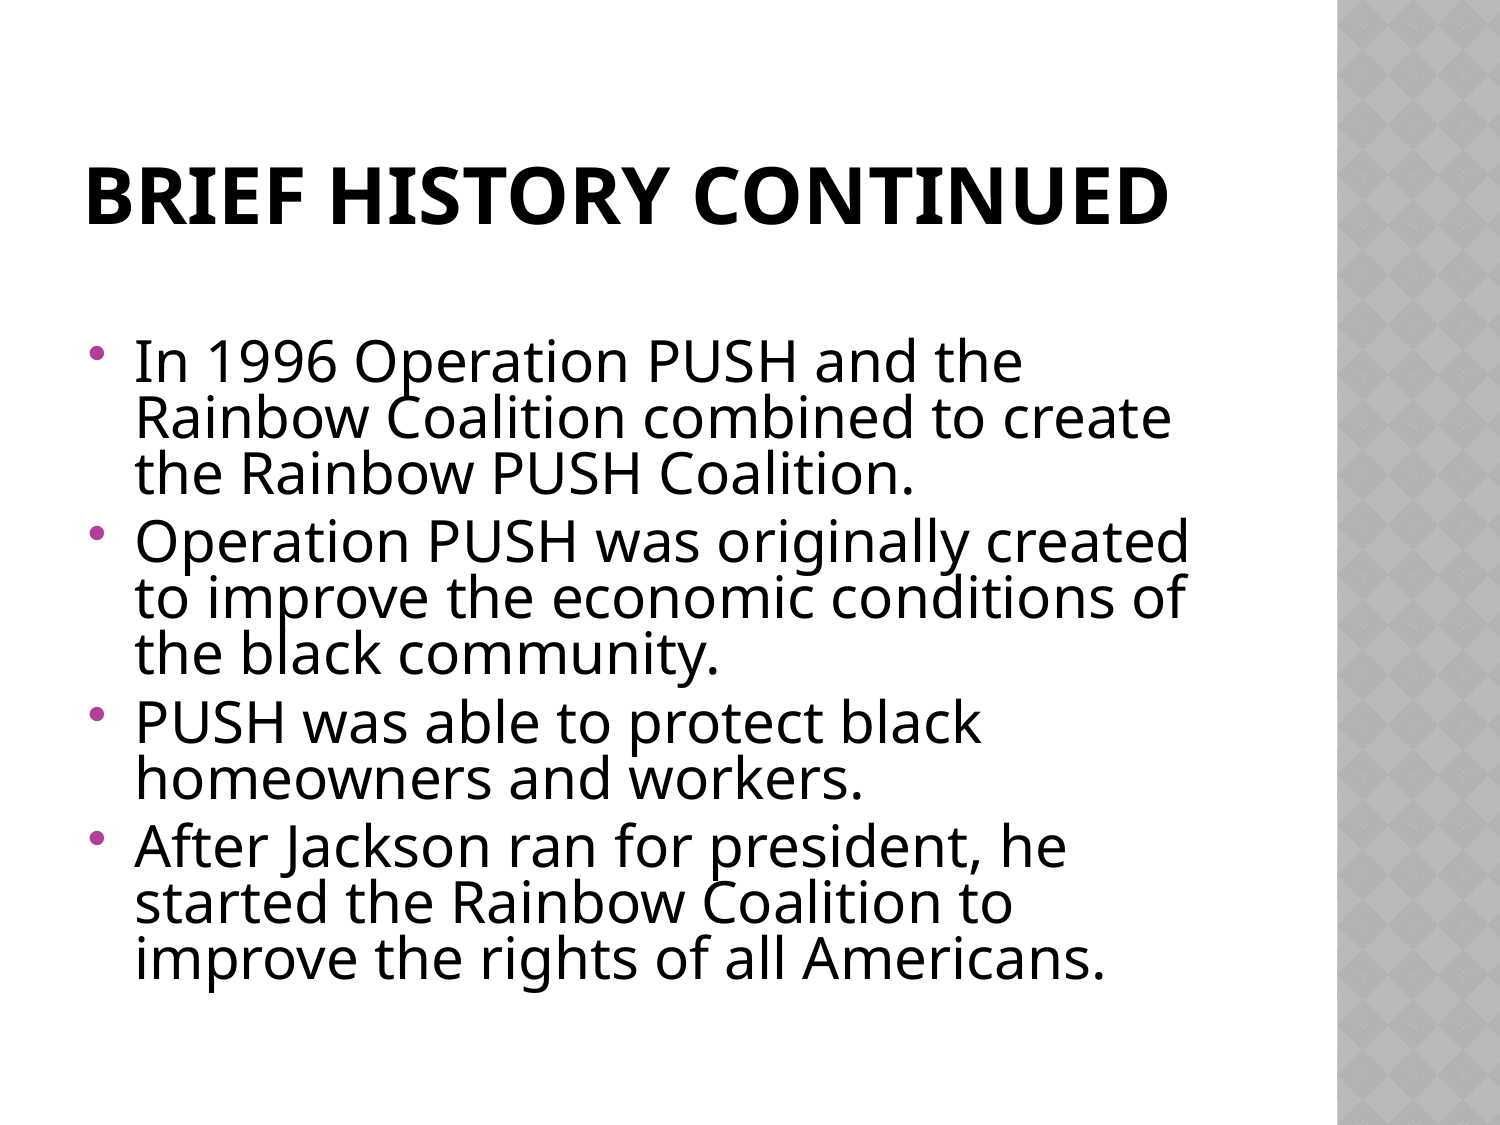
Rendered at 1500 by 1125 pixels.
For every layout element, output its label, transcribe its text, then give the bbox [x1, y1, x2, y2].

list In 1996 Operation PUSH and the Rainbow Coalition combined to create the Rainbow PUSH Coalition. Operation PUSH was originally created to improve the economic conditions of the black community. PUSH was able to protect black homeowners and workers. After Jackson ran for president, he started the Rainbow Coalition to improve the rights of all Americans. [75, 329, 1263, 1125]
title Brief History Continued [75, 52, 1263, 240]
